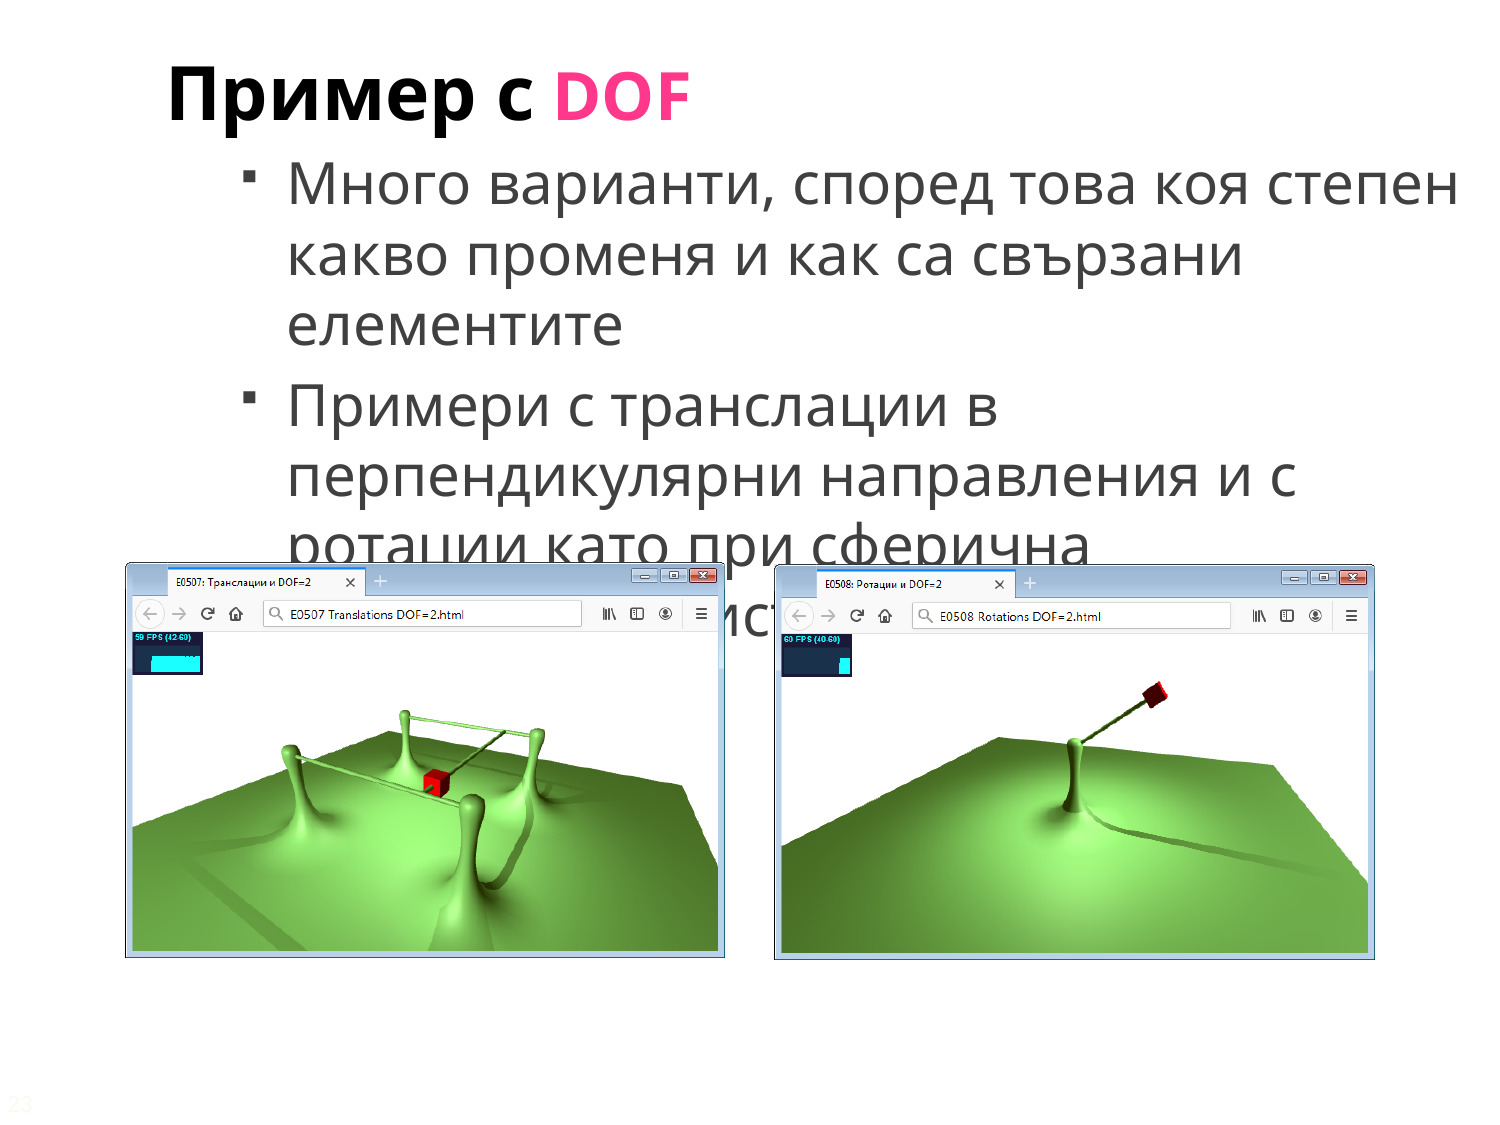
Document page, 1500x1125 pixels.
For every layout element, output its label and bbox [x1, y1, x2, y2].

picture [124, 562, 726, 958]
picture [774, 564, 1376, 961]
